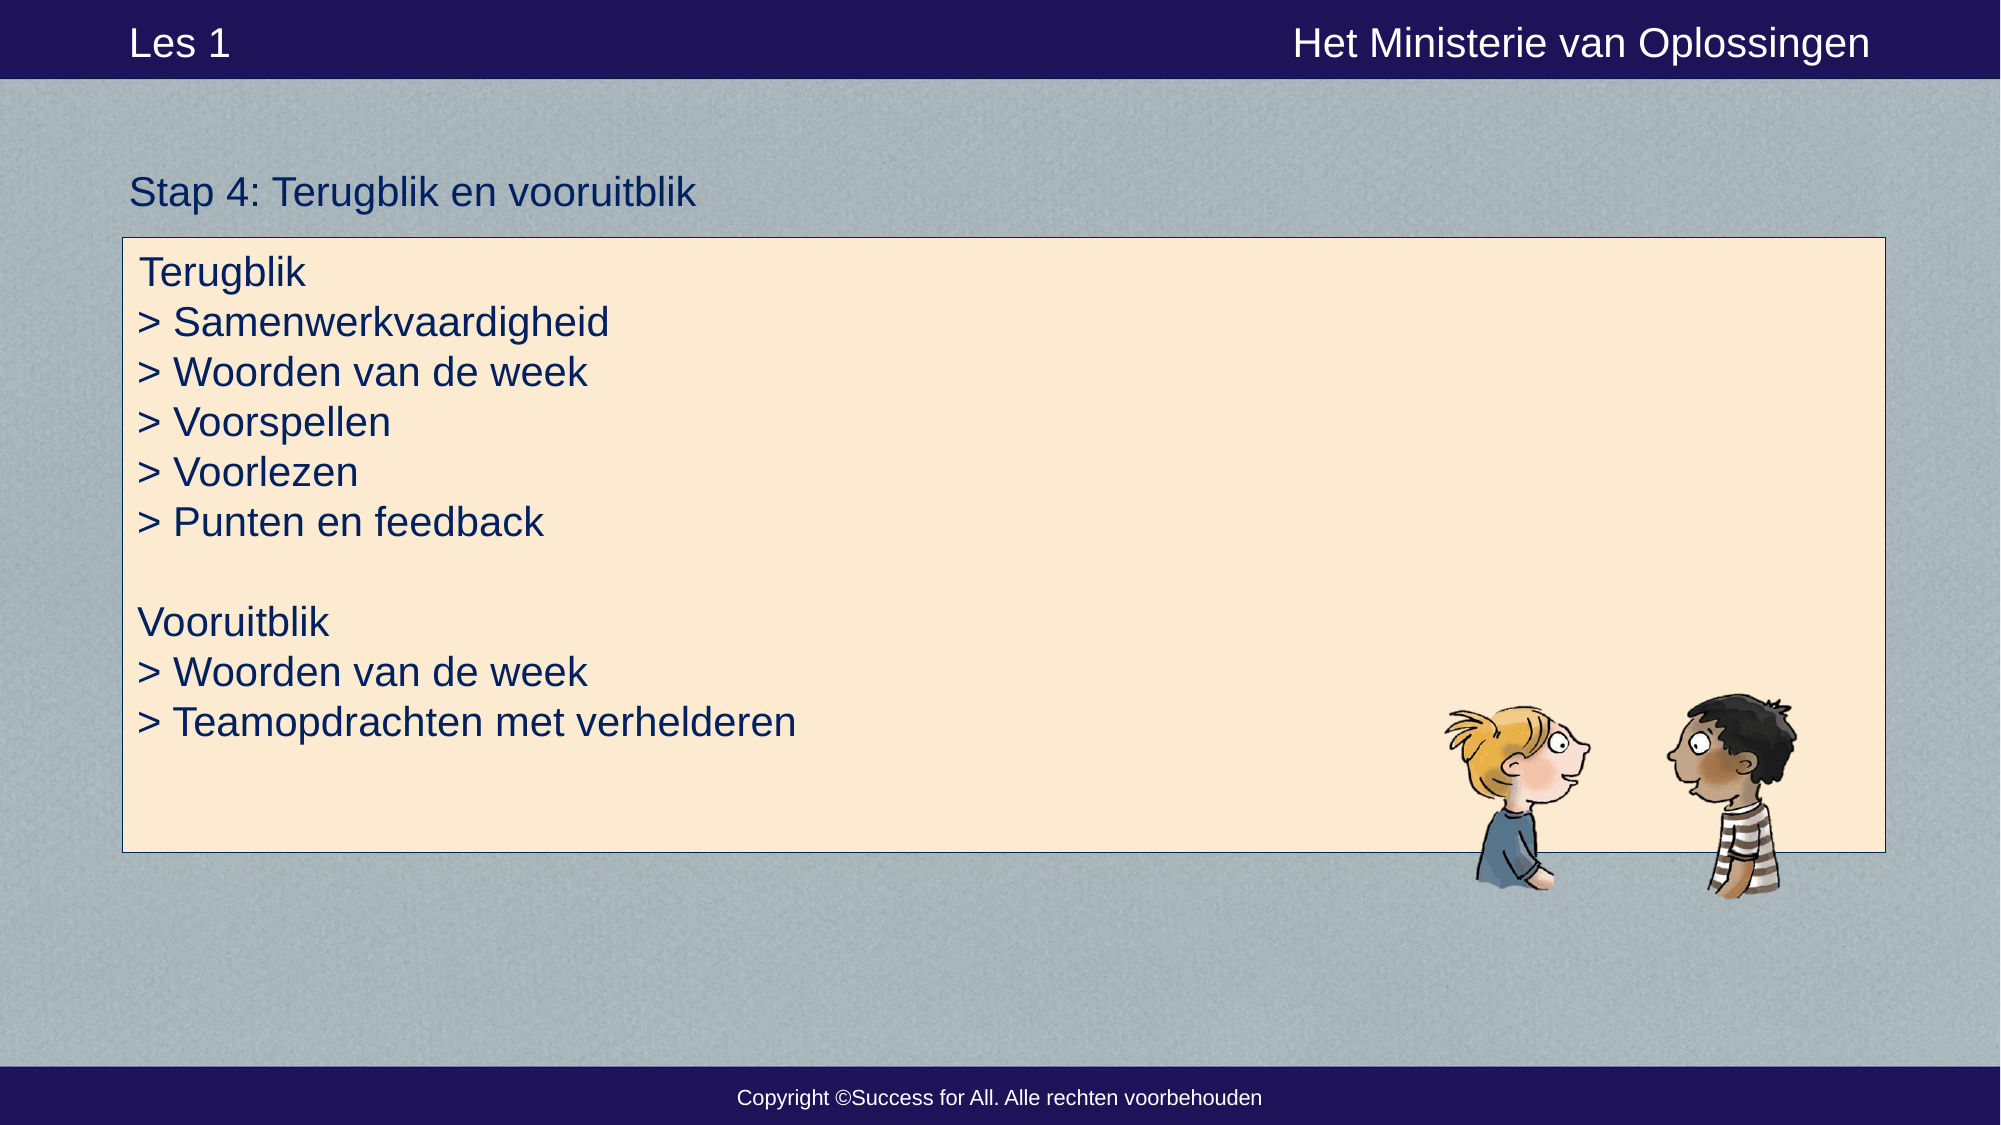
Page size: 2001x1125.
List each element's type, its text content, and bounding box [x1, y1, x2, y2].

text_box Les 1 [114, 8, 354, 73]
picture [0, 0, 2001, 1125]
text_box Terugblik > Samenwerkvaardigheid > Woorden van de week > Voorspellen > Voorlezen > Punten en feedback Vooruitblik > Woorden van de week > Teamopdrachten met verhelderen [122, 237, 1886, 853]
text_box Het Ministerie van Oplossingen [999, 8, 1886, 73]
text_box Copyright ©Success for All. Alle rechten voorbehouden [0, 1076, 2000, 1125]
text_box Stap 4: Terugblik en vooruitblik [114, 157, 907, 223]
